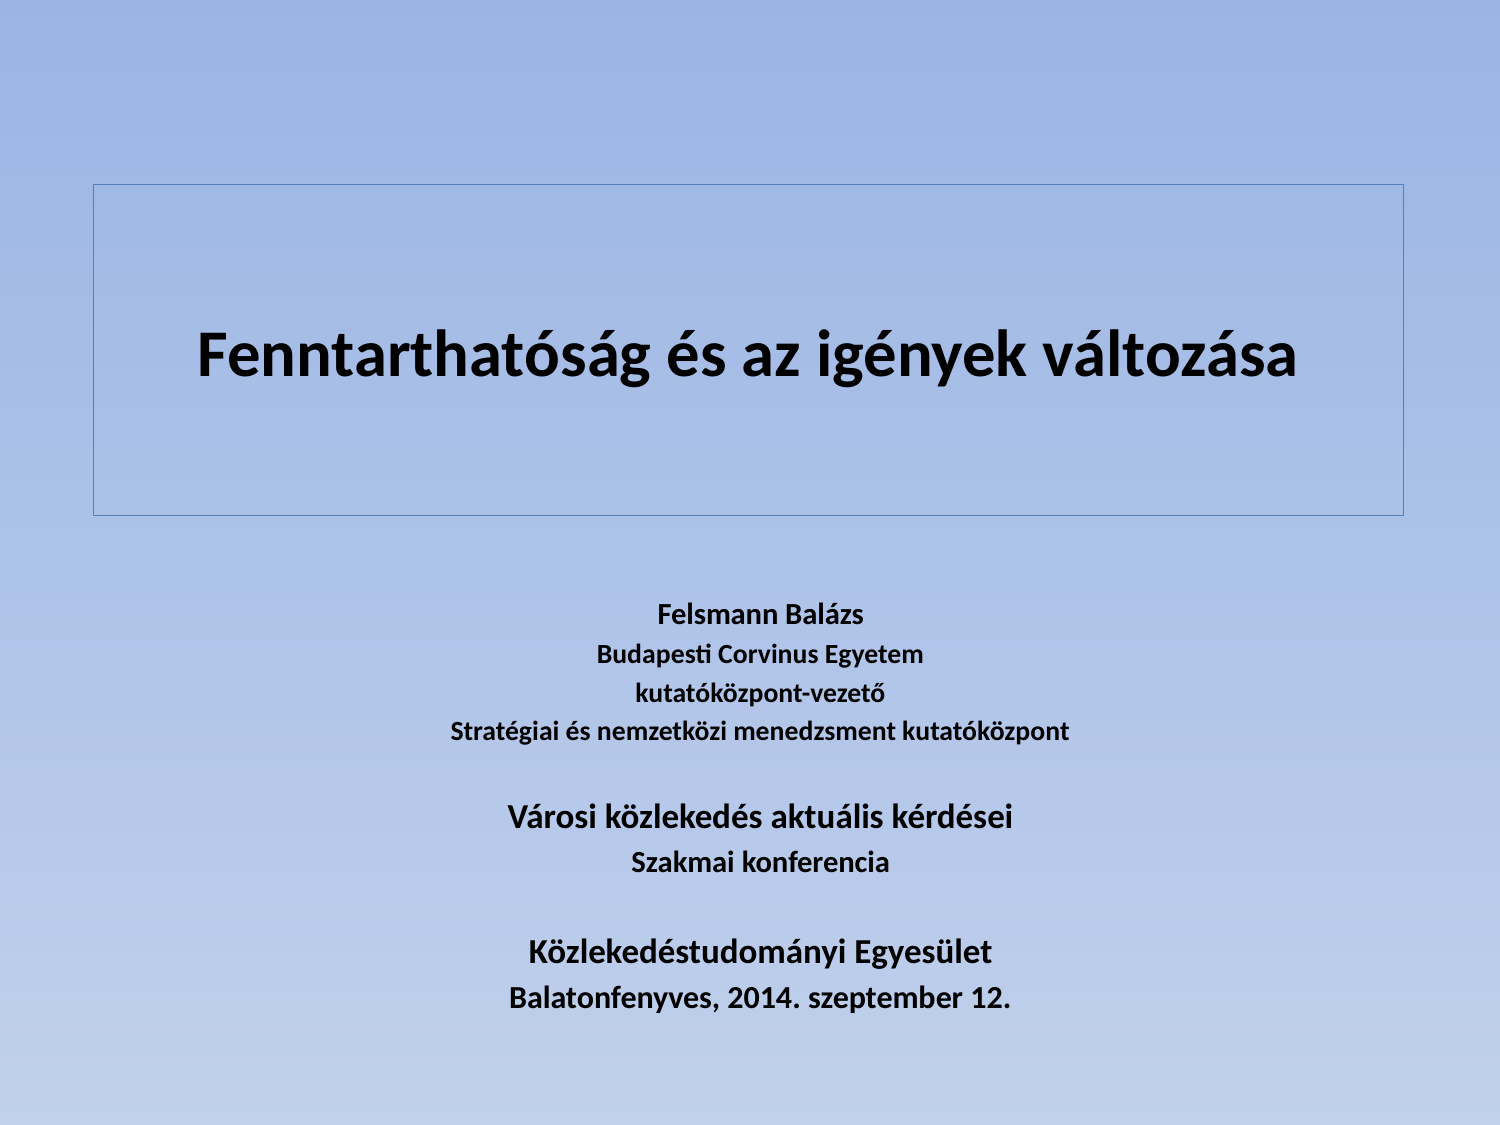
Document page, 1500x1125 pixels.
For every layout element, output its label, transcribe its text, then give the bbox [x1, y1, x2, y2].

title Fenntarthatóság és az igények változása [93, 184, 1404, 516]
subtitle Felsmann Balázs Budapesti Corvinus Egyetem kutatóközpont-vezető Stratégiai és nemzetközi menedzsment kutatóközpont Városi közlekedés aktuális kérdései Szakmai konferencia Közlekedéstudományi Egyesület Balatonfenyves, 2014. szeptember 12. [234, 586, 1287, 1027]
